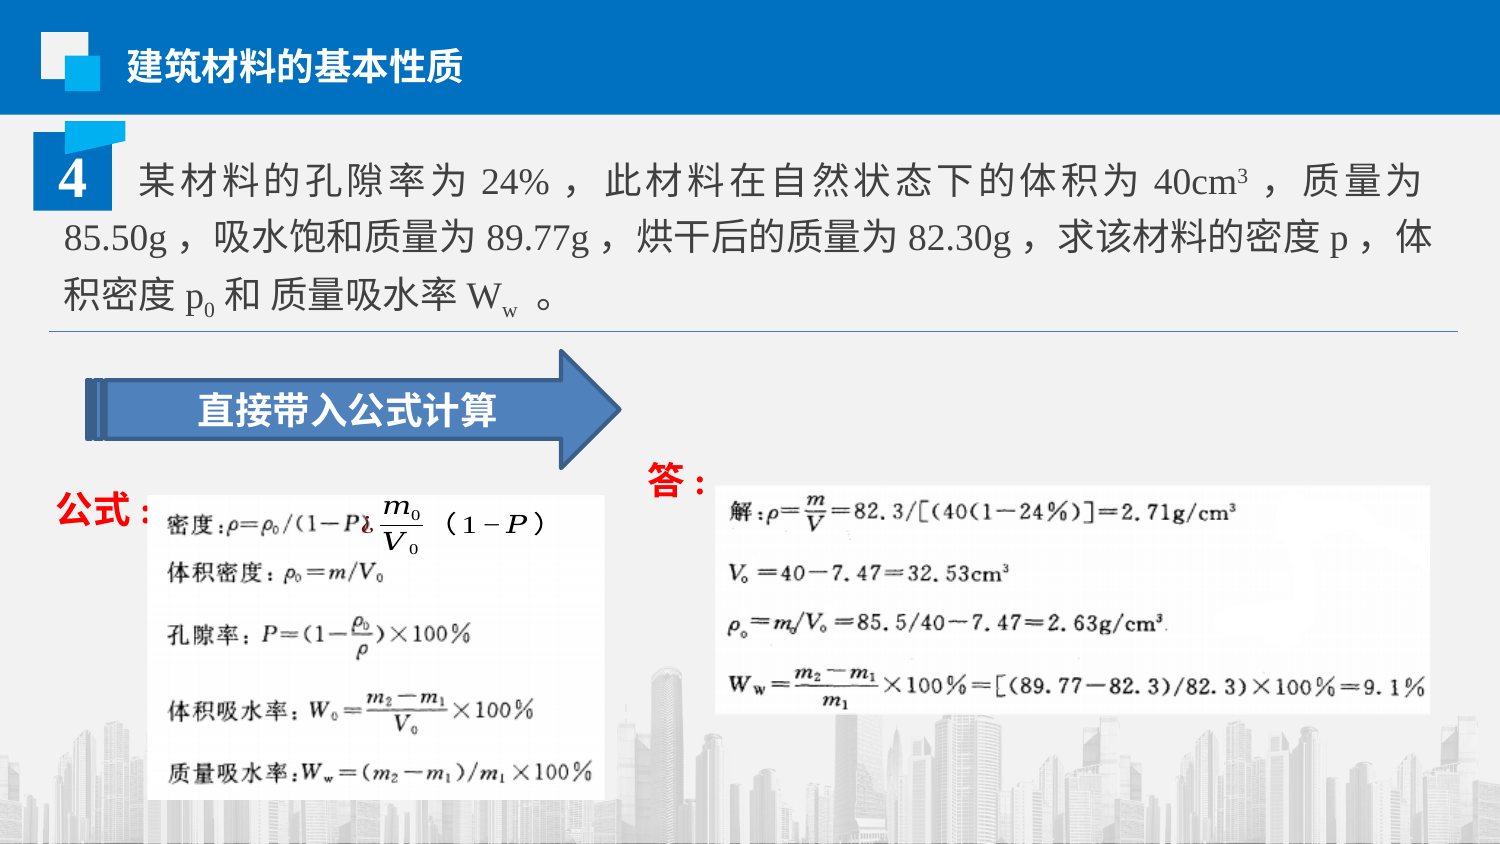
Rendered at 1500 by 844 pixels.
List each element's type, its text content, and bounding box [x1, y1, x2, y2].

text_box [63, 54, 102, 93]
text_box 直接带入公式计算 [85, 348, 622, 471]
text_box [64, 121, 126, 155]
text_box [0, 1, 1500, 117]
text_box 建筑材料的基本性质 [112, 35, 715, 96]
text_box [40, 478, 605, 800]
text_box [39, 30, 91, 81]
text_box 4 [33, 132, 112, 211]
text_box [632, 449, 1431, 715]
text_box 某材料的孔隙率为24%，此材料在自然状态下的体积为40cm3，质量为85.50g，吸水饱和质量为89.77g，烘干后的质量为82.30g，求该材料的密度p，体积密度p0和 质量吸水率Ww 。 [49, 138, 1448, 330]
